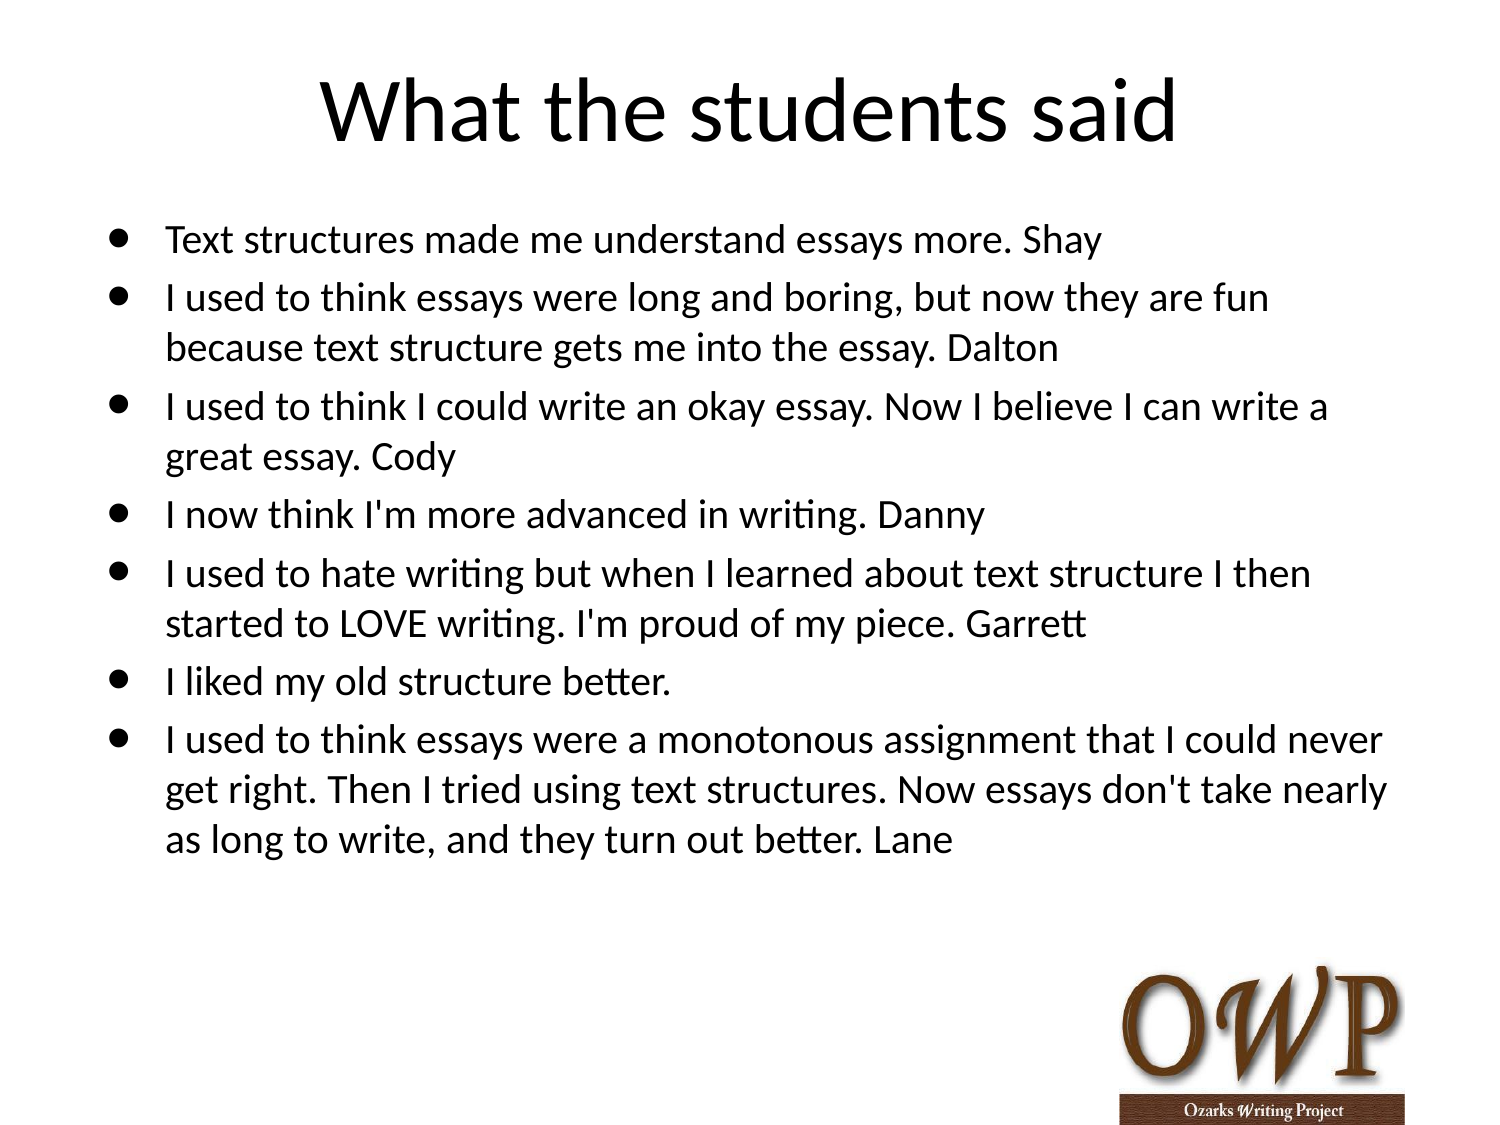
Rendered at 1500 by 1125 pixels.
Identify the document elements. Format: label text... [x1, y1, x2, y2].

picture [1119, 957, 1405, 1125]
title What the students said [75, 33, 1425, 175]
list Text structures made me understand essays more. Shay I used to think essays were long and boring, but now they are fun because text structure gets me into the essay. Dalton I used to think I could write an okay essay. Now I believe I can write a great essay. Cody I now think I'm more advanced in writing. Danny I used to hate writing but when I learned about text structure I then started to LOVE writing. I'm proud of my piece. Garrett I liked my old structure better. I used to think essays were a monotonous assignment that I could never get right. Then I tried using text structures. Now essays don't take nearly as long to write, and they turn out better. Lane [75, 196, 1425, 808]
